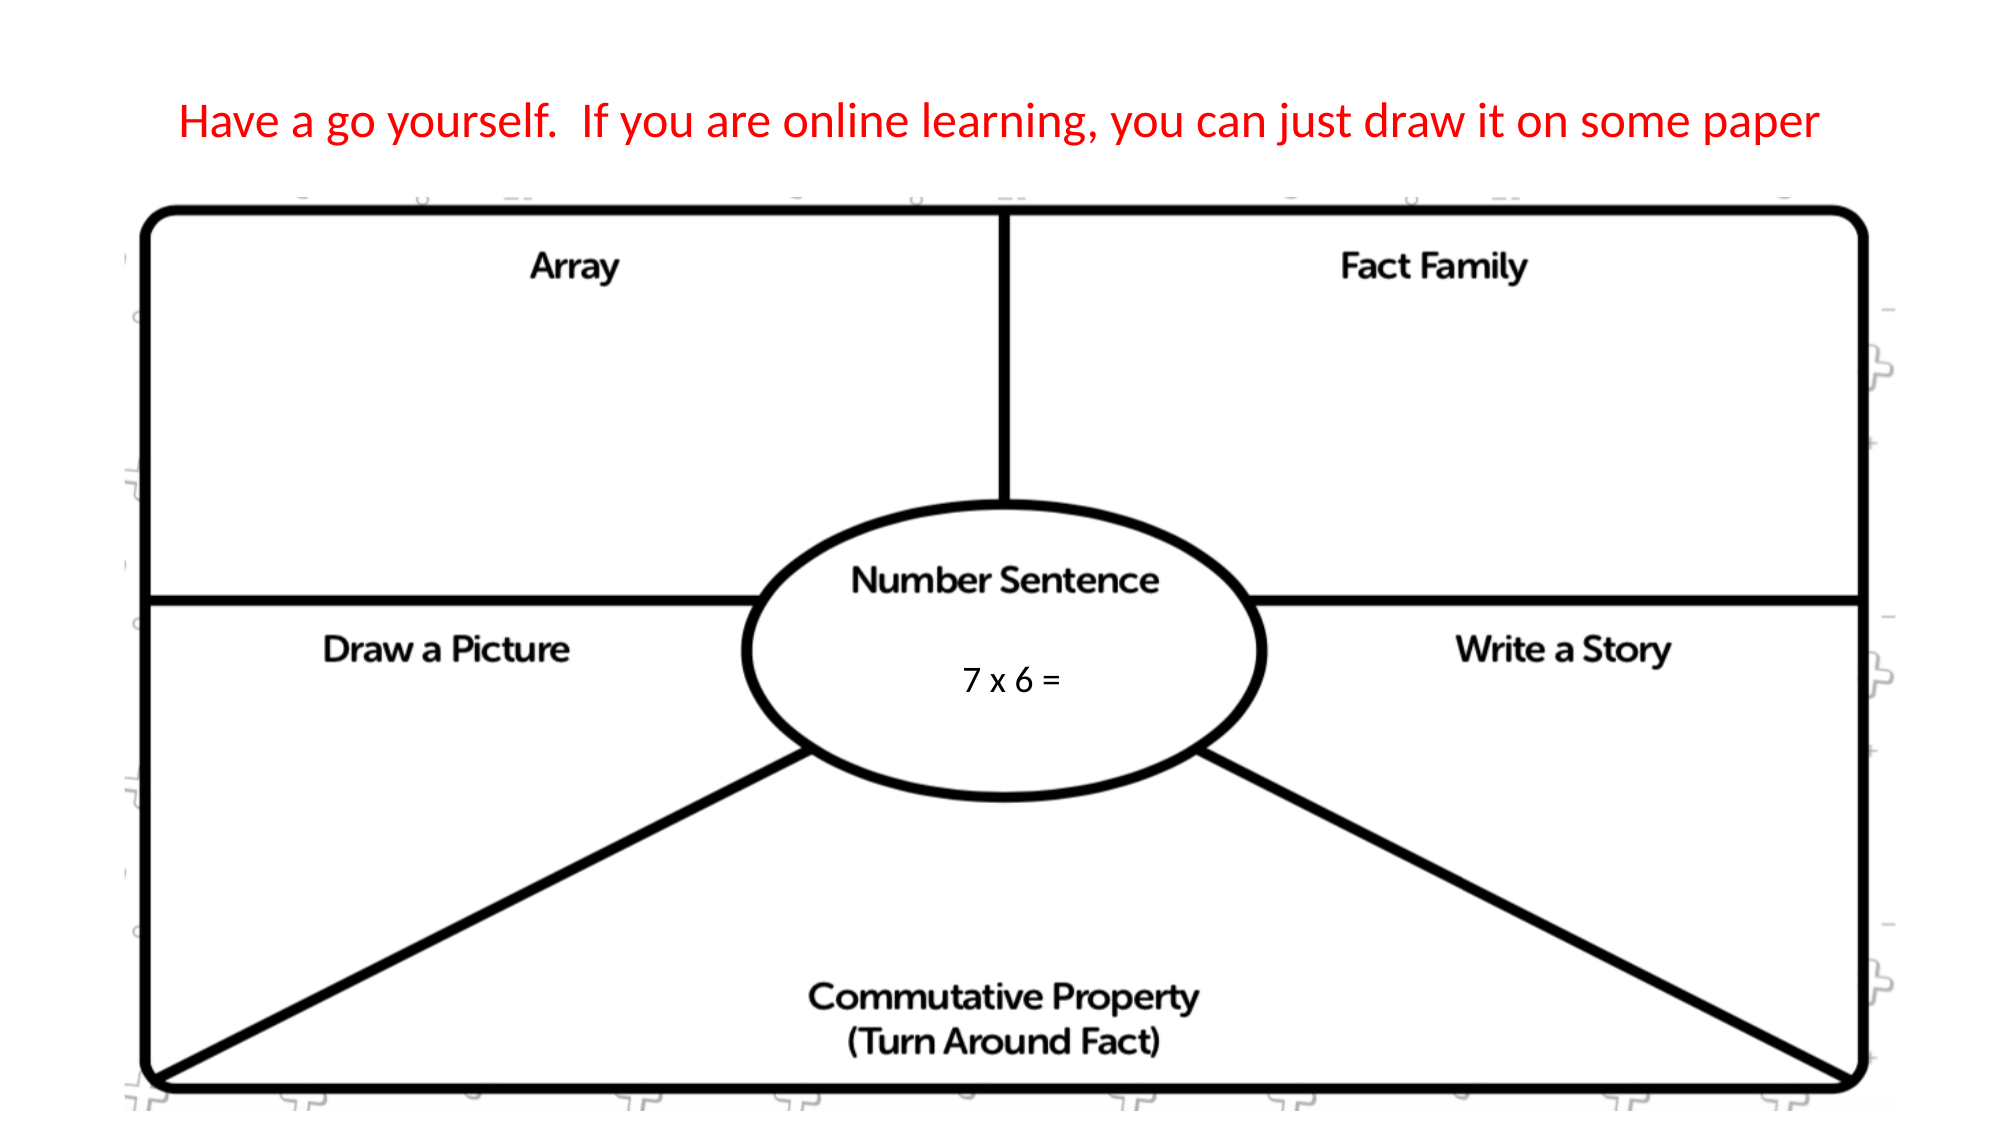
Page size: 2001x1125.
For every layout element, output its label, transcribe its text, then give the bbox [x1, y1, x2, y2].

title Have a go yourself. If you are online learning, you can just draw it on some paper [137, 59, 1863, 183]
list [124, 196, 1896, 1111]
